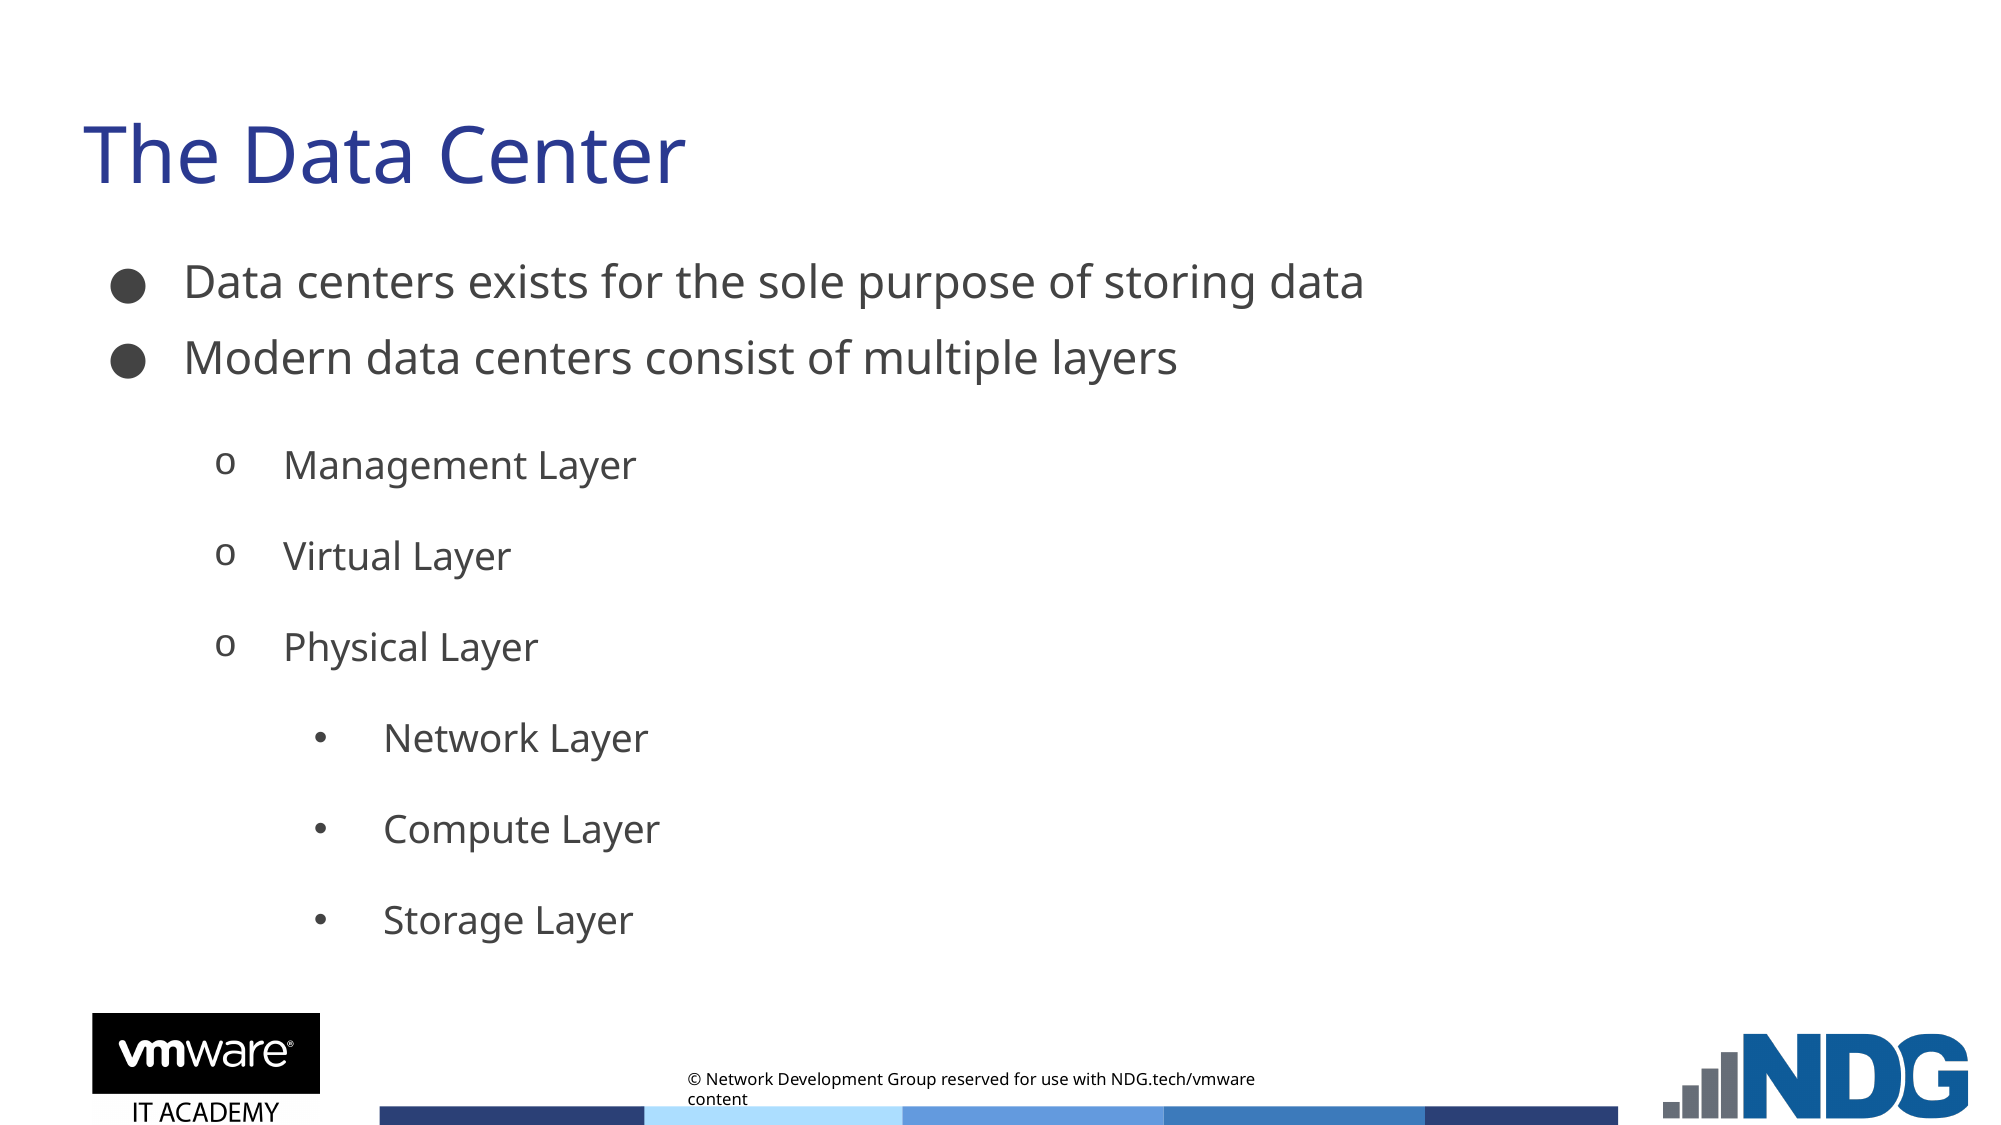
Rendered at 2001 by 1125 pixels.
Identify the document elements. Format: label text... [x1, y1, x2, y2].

picture [92, 1013, 320, 1125]
picture [1648, 1026, 1984, 1125]
list Data centers exists for the sole purpose of storing data Modern data centers consist of multiple layers Management Layer Virtual Layer Physical Layer Network Layer Compute Layer Storage Layer [68, 229, 1932, 961]
title The Data Center [68, 89, 1932, 223]
